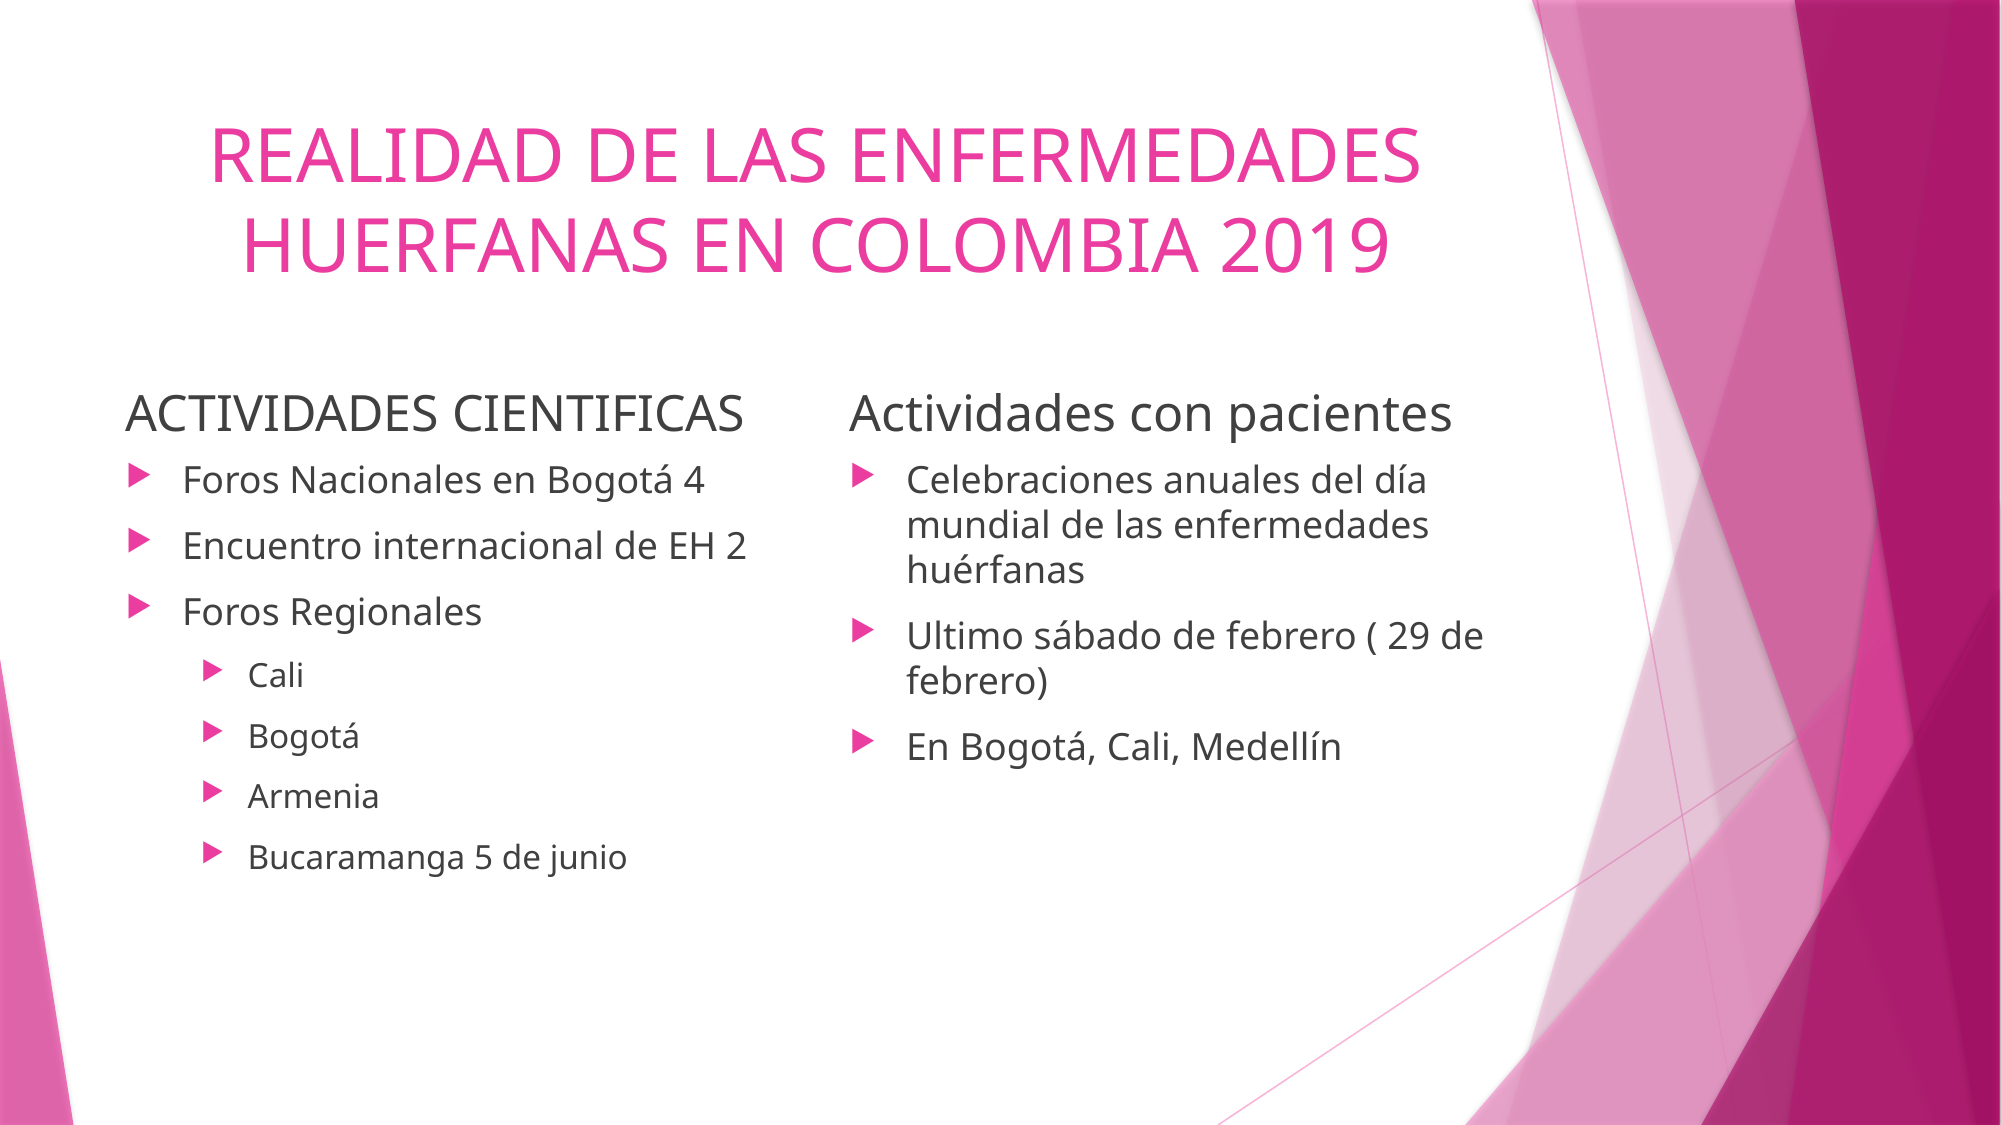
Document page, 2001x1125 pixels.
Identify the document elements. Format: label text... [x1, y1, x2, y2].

list Celebraciones anuales del día mundial de las enfermedades huérfanas Ultimo sábado de febrero ( 29 de febrero) En Bogotá, Cali, Medellín [834, 448, 1522, 991]
list ACTIVIDADES CIENTIFICAS [110, 354, 798, 448]
list Actividades con pacientes [834, 354, 1522, 448]
list Foros Nacionales en Bogotá 4 Encuentro internacional de EH 2 Foros Regionales Cali Bogotá Armenia Bucaramanga 5 de junio [110, 448, 798, 991]
title REALIDAD DE LAS ENFERMEDADES HUERFANAS EN COLOMBIA 2019 [111, 99, 1522, 317]
